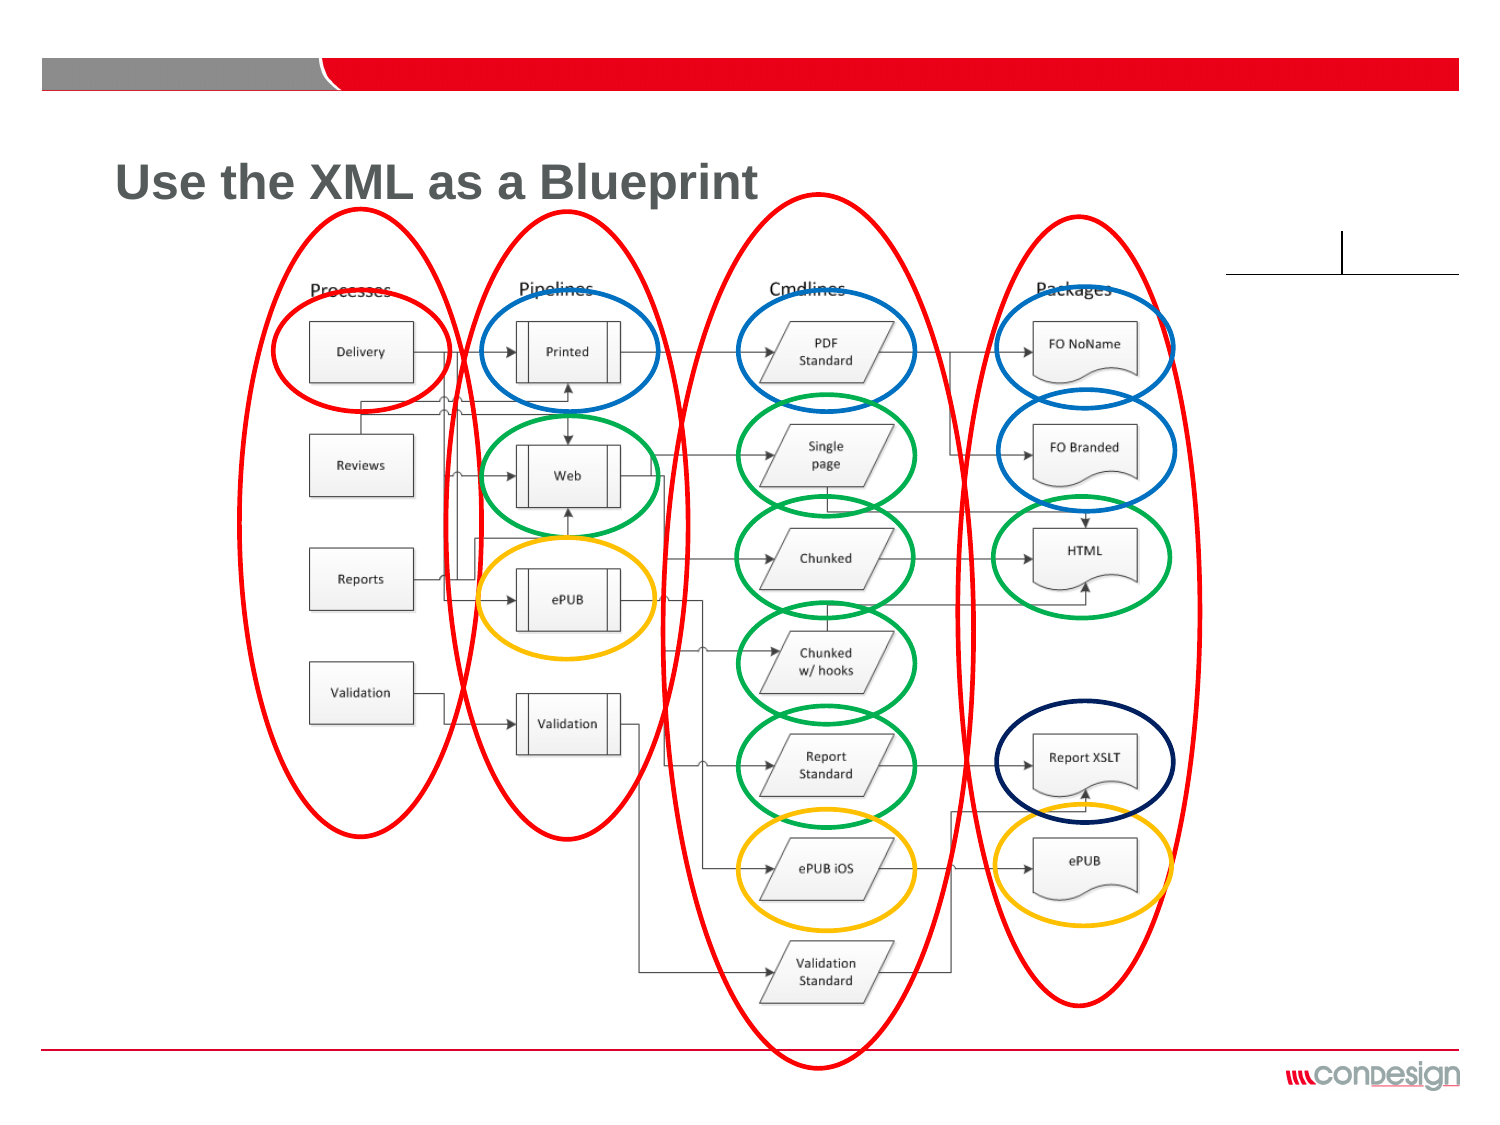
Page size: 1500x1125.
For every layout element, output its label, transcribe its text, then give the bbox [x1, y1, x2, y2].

title Use the XML as a Blueprint [115, 91, 1404, 210]
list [309, 274, 1140, 1007]
text_box [239, 209, 434, 801]
text_box [273, 304, 304, 397]
text_box [729, 194, 908, 273]
text_box [1144, 404, 1175, 497]
text_box [1144, 890, 1165, 944]
text_box [1016, 216, 1159, 313]
text_box [1144, 716, 1174, 807]
picture [1286, 1061, 1460, 1091]
text_box [1144, 359, 1200, 864]
text_box [495, 211, 639, 273]
text_box [742, 1013, 894, 1069]
text_box [1144, 514, 1170, 601]
text_box [1144, 820, 1172, 910]
text_box [1144, 302, 1174, 393]
picture [41, 57, 1459, 91]
